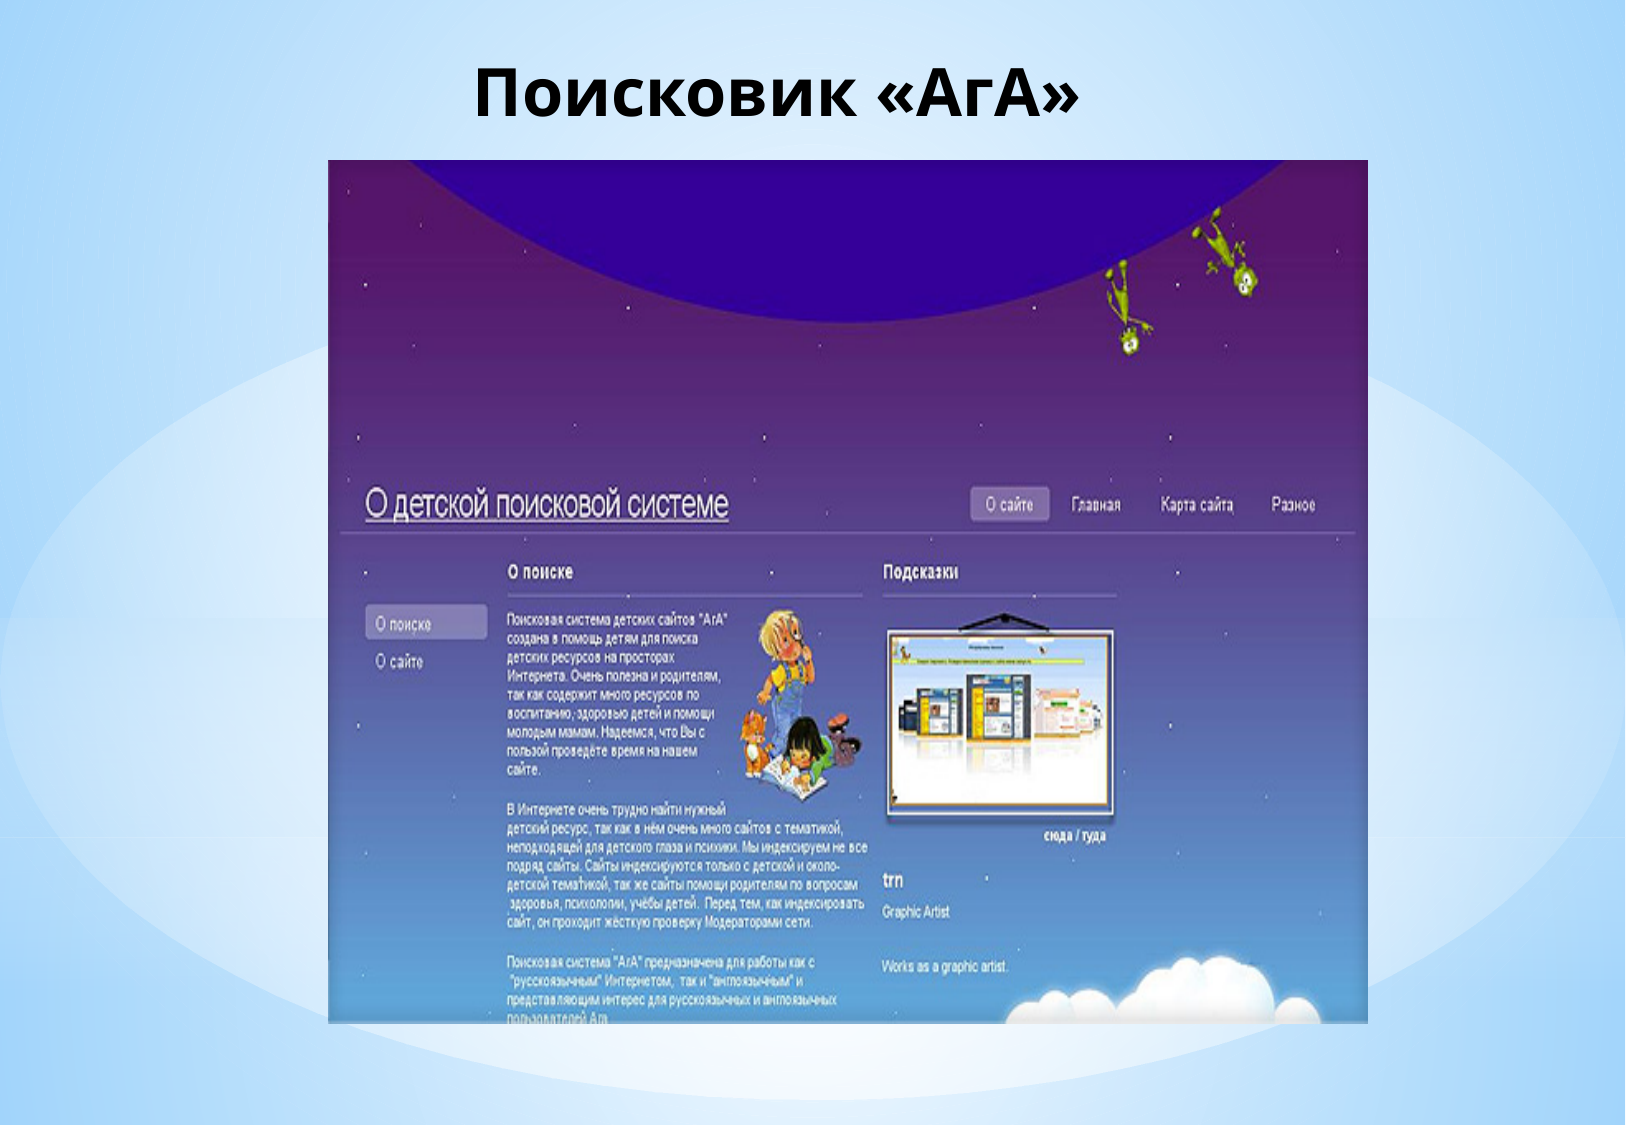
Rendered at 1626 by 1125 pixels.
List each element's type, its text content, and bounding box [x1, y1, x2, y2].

title Поисковик «АгА» [227, 42, 1327, 149]
picture [327, 160, 1368, 1024]
